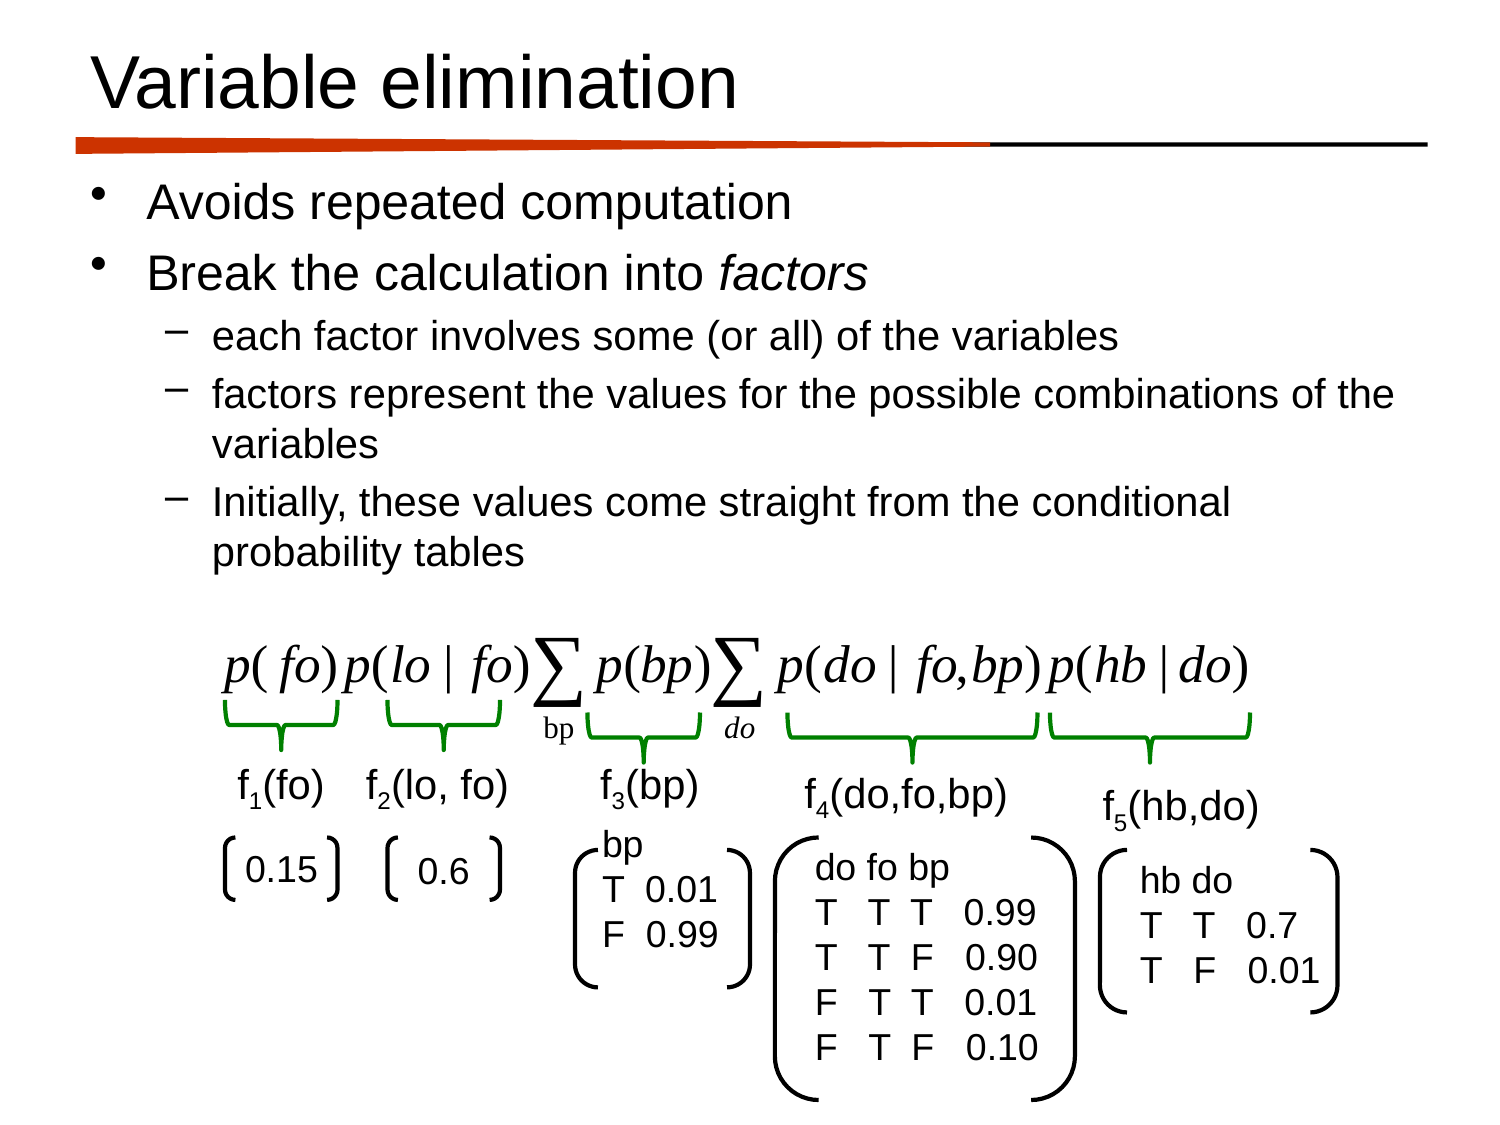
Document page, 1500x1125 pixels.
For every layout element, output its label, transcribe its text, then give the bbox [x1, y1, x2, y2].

text_box 0.6 [387, 839, 500, 900]
text_box hb do T T 0.7 T F 0.01 [1125, 848, 1388, 999]
text_box [575, 852, 751, 988]
text_box do fo bp T T T 0.99 T T F 0.90 F T T 0.01 F T F 0.10 [800, 835, 1063, 1076]
text_box [1099, 850, 1334, 1013]
text_box 0.15 [225, 837, 338, 898]
text_box bp T 0.01 F 0.99 [587, 822, 750, 963]
text_box f1(fo) [199, 750, 337, 822]
text_box f3(bp) [549, 763, 750, 822]
list Avoids repeated computation Break the calculation into factors each factor involves some (or all) of the variables factors represent the values for the possible combinations of the variables Initially, these values come straight from the conditional probability tables [74, 162, 1426, 526]
text_box f5(hb,do) [1062, 771, 1300, 844]
title Variable elimination [74, 24, 1426, 133]
text_box f2(lo, fo) [337, 763, 538, 822]
text_box f4(do,fo,bp) [787, 763, 1025, 831]
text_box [210, 624, 1255, 754]
text_box [774, 841, 1075, 1101]
